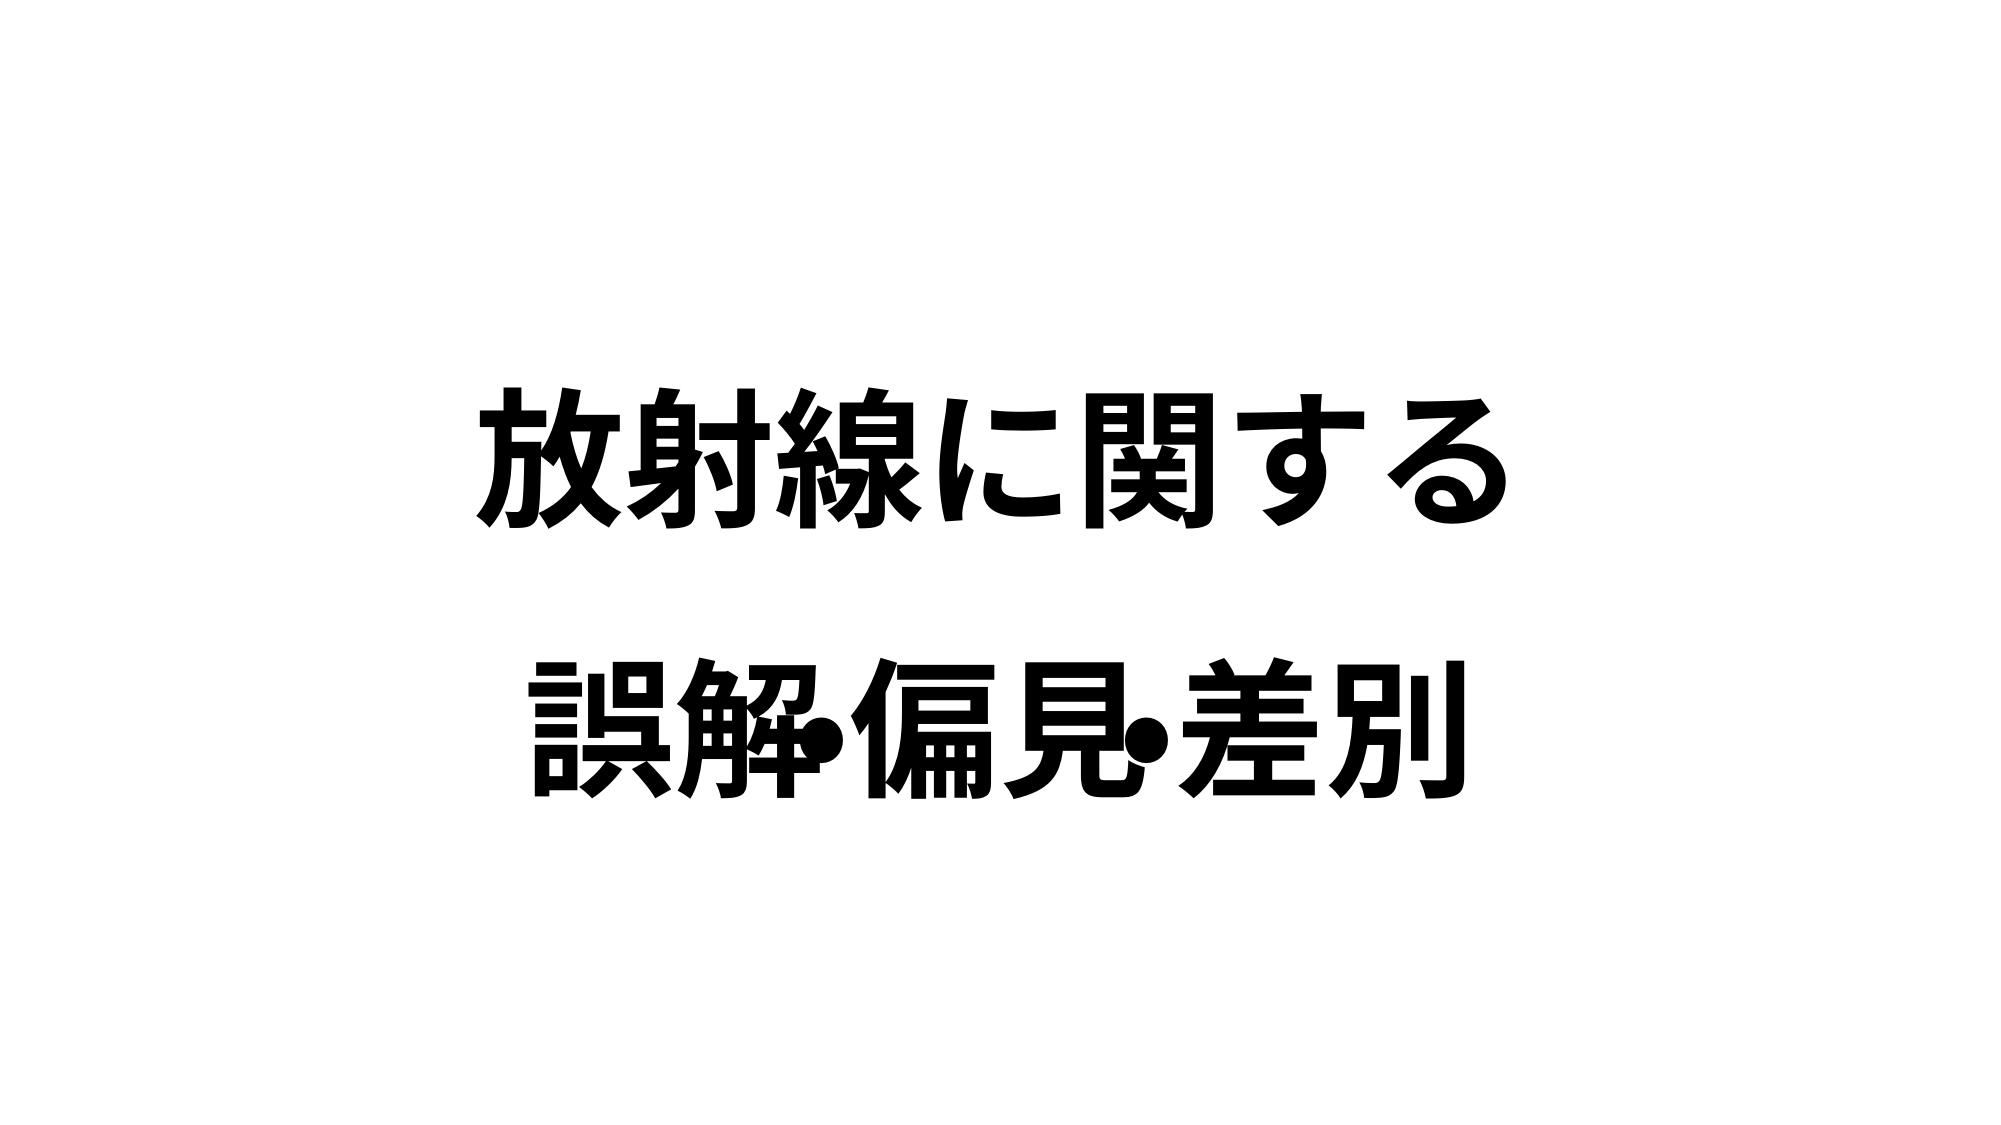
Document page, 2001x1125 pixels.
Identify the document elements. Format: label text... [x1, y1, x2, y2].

text_box 放射線に関する 誤解・偏見・差別 [460, 267, 1540, 823]
